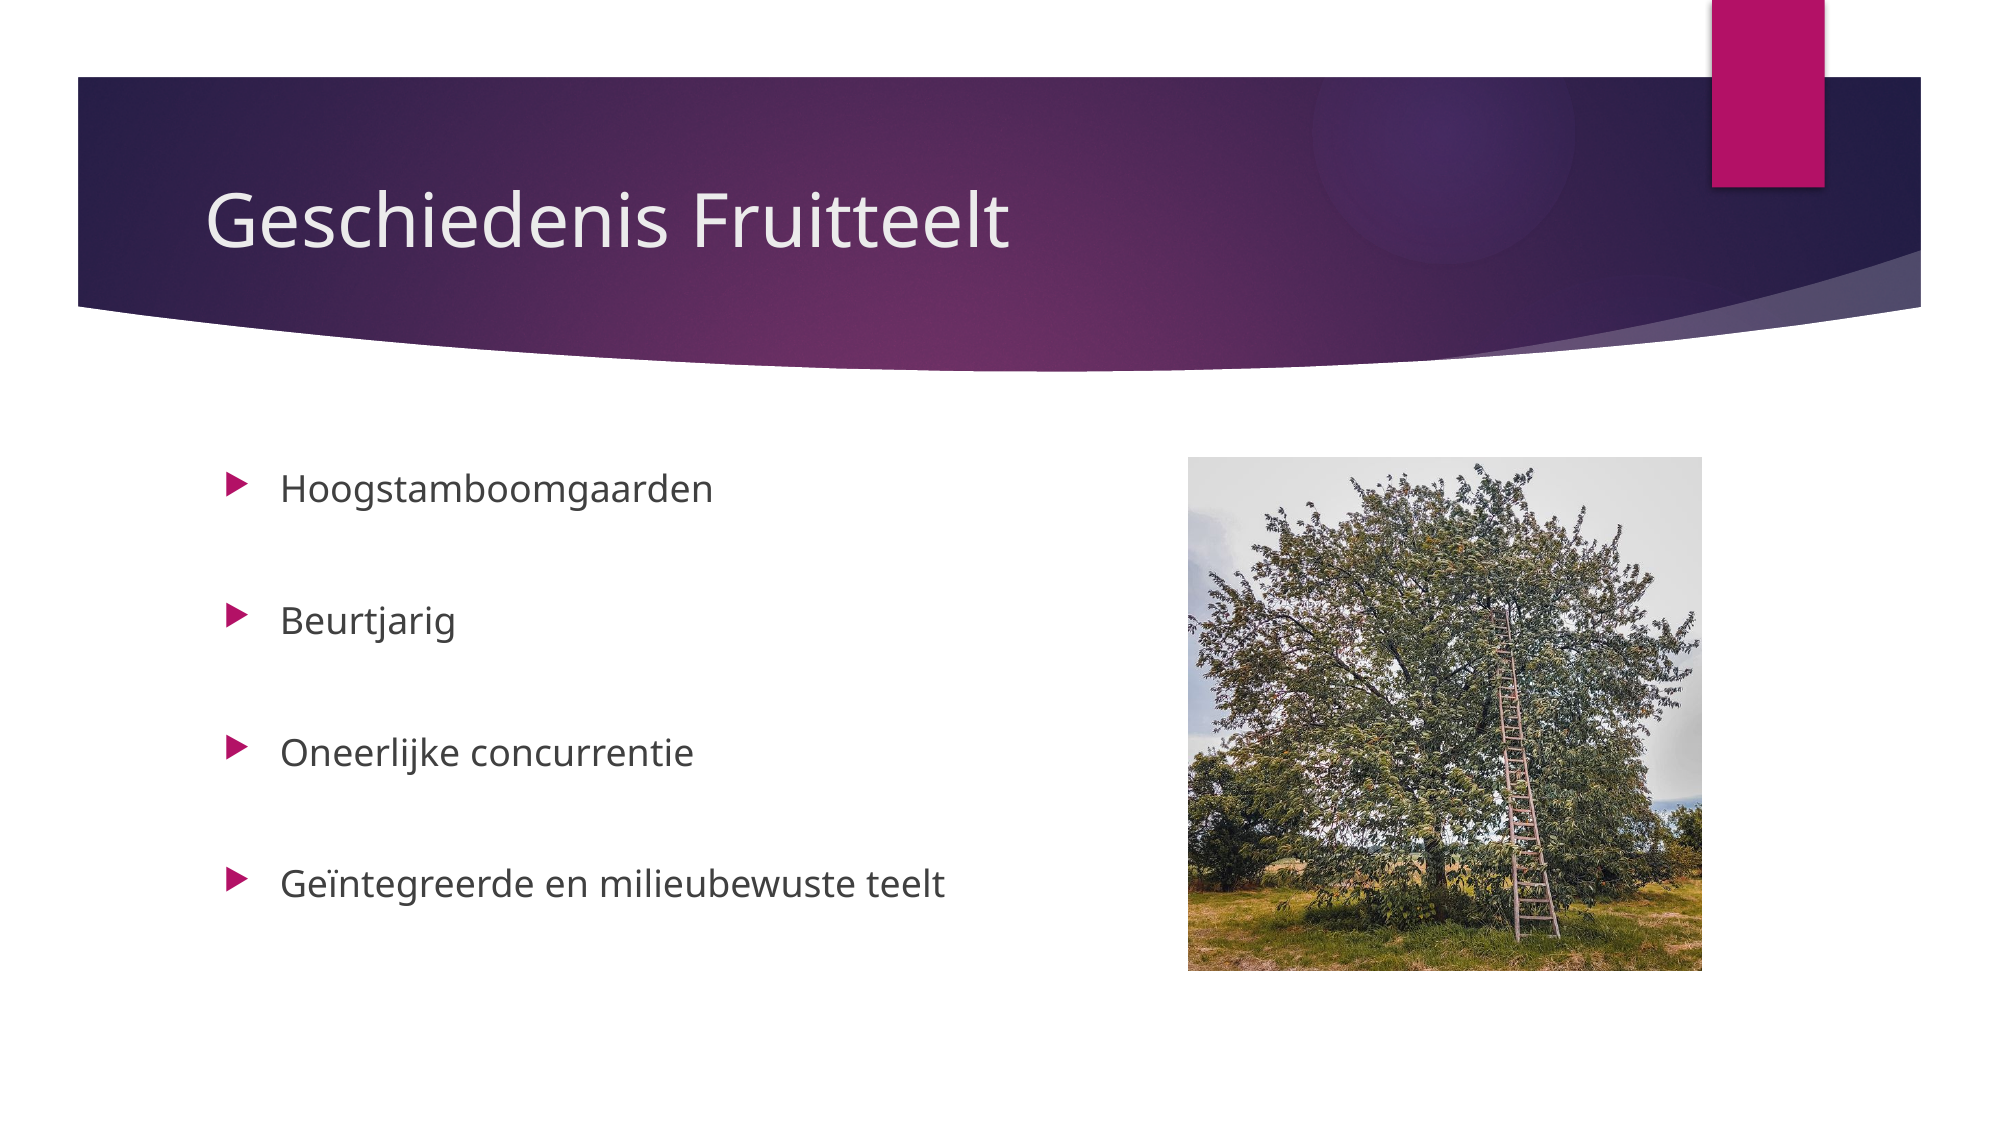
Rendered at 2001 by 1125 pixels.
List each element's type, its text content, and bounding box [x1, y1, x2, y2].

picture [1188, 457, 1702, 971]
title Geschiedenis Fruitteelt [189, 159, 1627, 276]
list Hoogstamboomgaarden Beurtjarig Oneerlijke concurrentie Geïntegreerde en milieubewuste teelt [208, 457, 1000, 1039]
